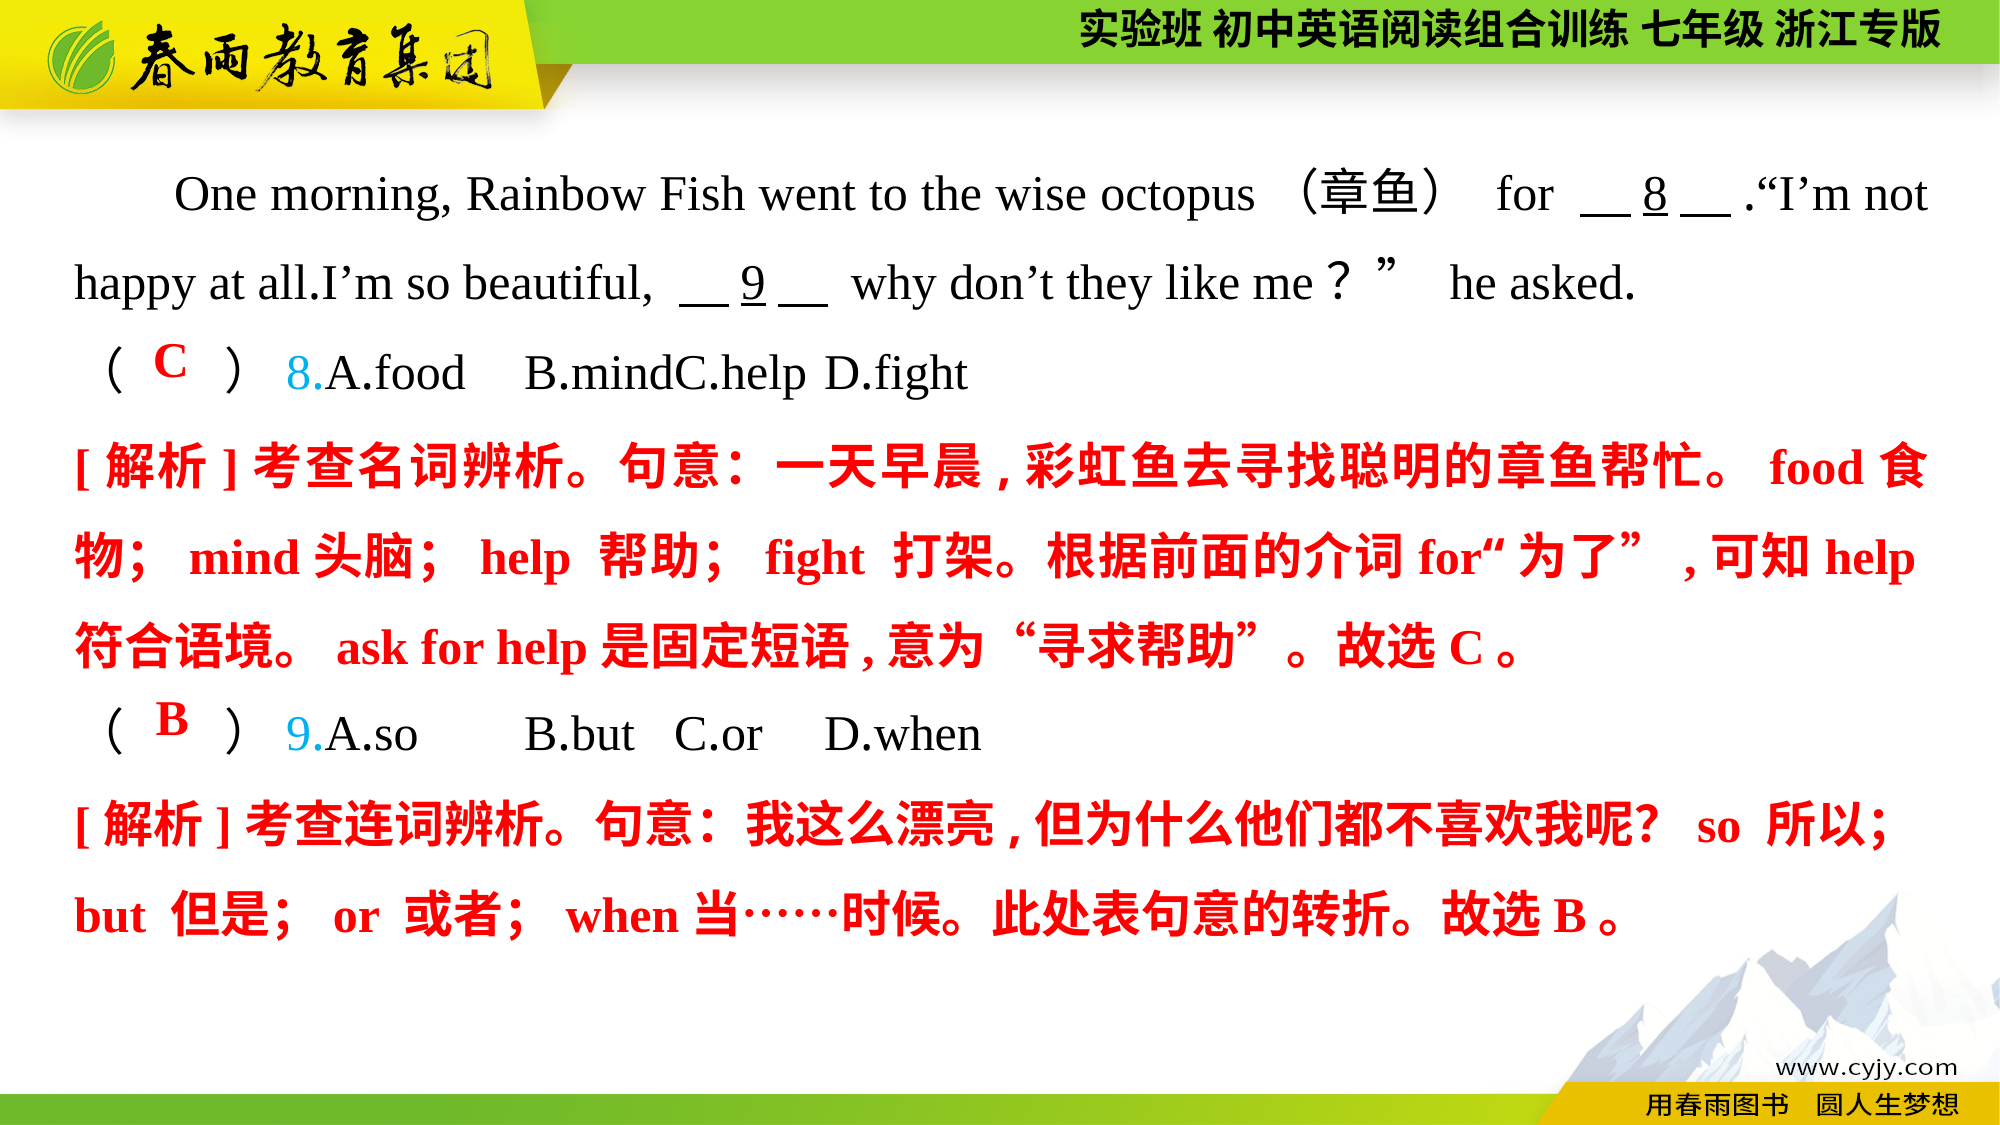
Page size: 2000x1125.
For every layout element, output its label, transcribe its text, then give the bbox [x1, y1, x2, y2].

list One morning, Rainbow Fish went to the wise octopus（章鱼） for 8 .“I’m not happy at all.I’m so beautiful, 9 why don’t they like me？” he asked. （ ）8.A.food B.mind C.help D.fight （ ）9.A.so B.but C.or D.when [59, 683, 1944, 755]
text_box B [140, 678, 204, 754]
text_box C [138, 320, 204, 395]
text_box [解析]考查连词辨析。句意：我这么漂亮,但为什么他们都不喜欢我呢？so 所以；but 但是；or 或者；when当……时候。此处表句意的转折。故选B。 [59, 755, 1944, 950]
text_box [解析]考查名词辨析。句意：一天早晨,彩虹鱼去寻找聪明的章鱼帮忙。food食物；mind头脑；help 帮助；fight 打架。根据前面的介词for“为了”,可知help符合语境。ask for help是固定短语,意为“寻求帮助”。故选C。 [59, 397, 1944, 683]
list One morning, Rainbow Fish went to the wise octopus（章鱼） for 8 .“I’m not happy at all.I’m so beautiful, 9 why don’t they like me？” he asked. （ ）8.A.food B.mind C.help D.fight （ ）9.A.so B.but C.or D.when [59, 122, 1944, 397]
picture [0, 0, 2000, 1125]
